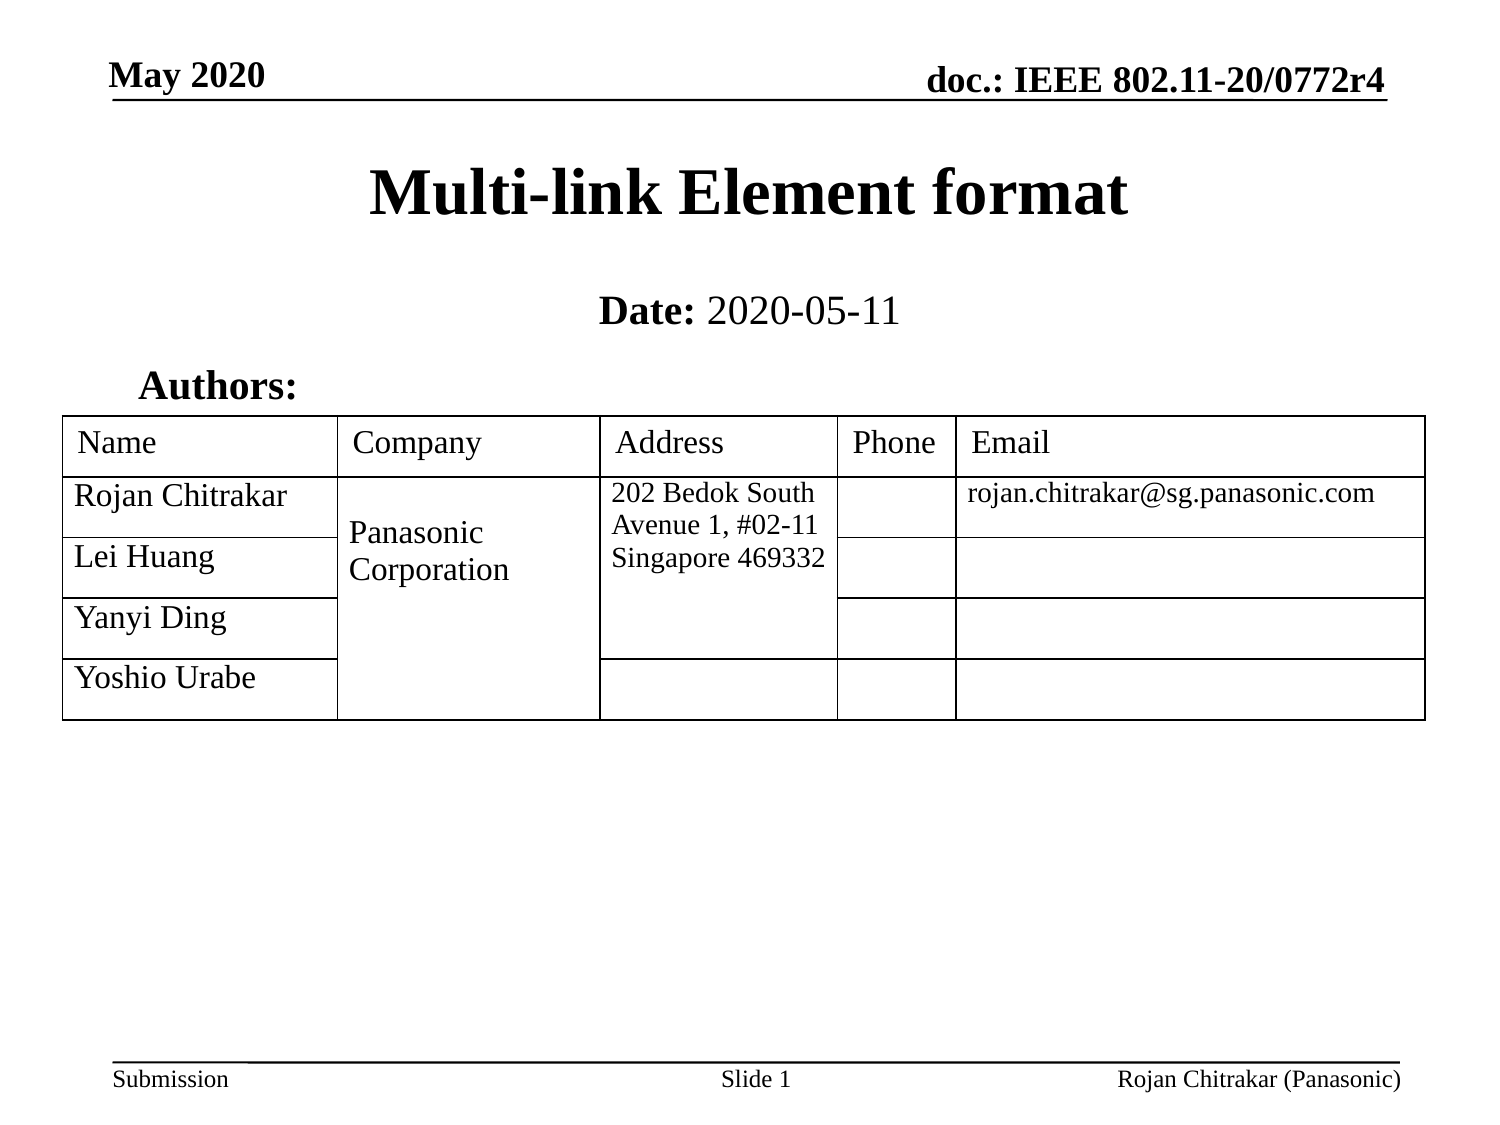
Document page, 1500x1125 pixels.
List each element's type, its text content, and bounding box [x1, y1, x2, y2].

table_cell [957, 538, 1424, 597]
table_header Phone [838, 417, 955, 476]
table_cell [957, 599, 1424, 658]
slide_number Slide 1 [712, 1061, 800, 1093]
table_cell Panasonic Corporation [338, 478, 599, 719]
table_cell [838, 538, 955, 597]
table_header Company [338, 417, 599, 476]
table_cell [601, 660, 837, 719]
table_cell Rojan Chitrakar [63, 478, 337, 537]
table_cell Lei Huang [63, 538, 337, 597]
table_cell Yoshio Urabe [63, 660, 337, 719]
footer Rojan Chitrakar (Panasonic) [949, 1061, 1402, 1093]
table_cell Yanyi Ding [63, 599, 337, 658]
table_cell [957, 660, 1424, 719]
table_header Email [957, 417, 1424, 476]
list Date: 2020-05-11 [112, 275, 1388, 338]
table_cell [838, 660, 955, 719]
table_cell rojan.chitrakar@sg.panasonic.com [957, 478, 1424, 537]
table_cell 202 Bedok South Avenue 1, #02-11 Singapore 469332 [601, 478, 837, 658]
title Multi-link Element format [112, 99, 1388, 275]
table_header Address [601, 417, 837, 476]
table_cell [838, 478, 955, 537]
table_cell [838, 599, 955, 658]
text_box Authors: [112, 349, 350, 413]
table_header Name [63, 417, 337, 476]
